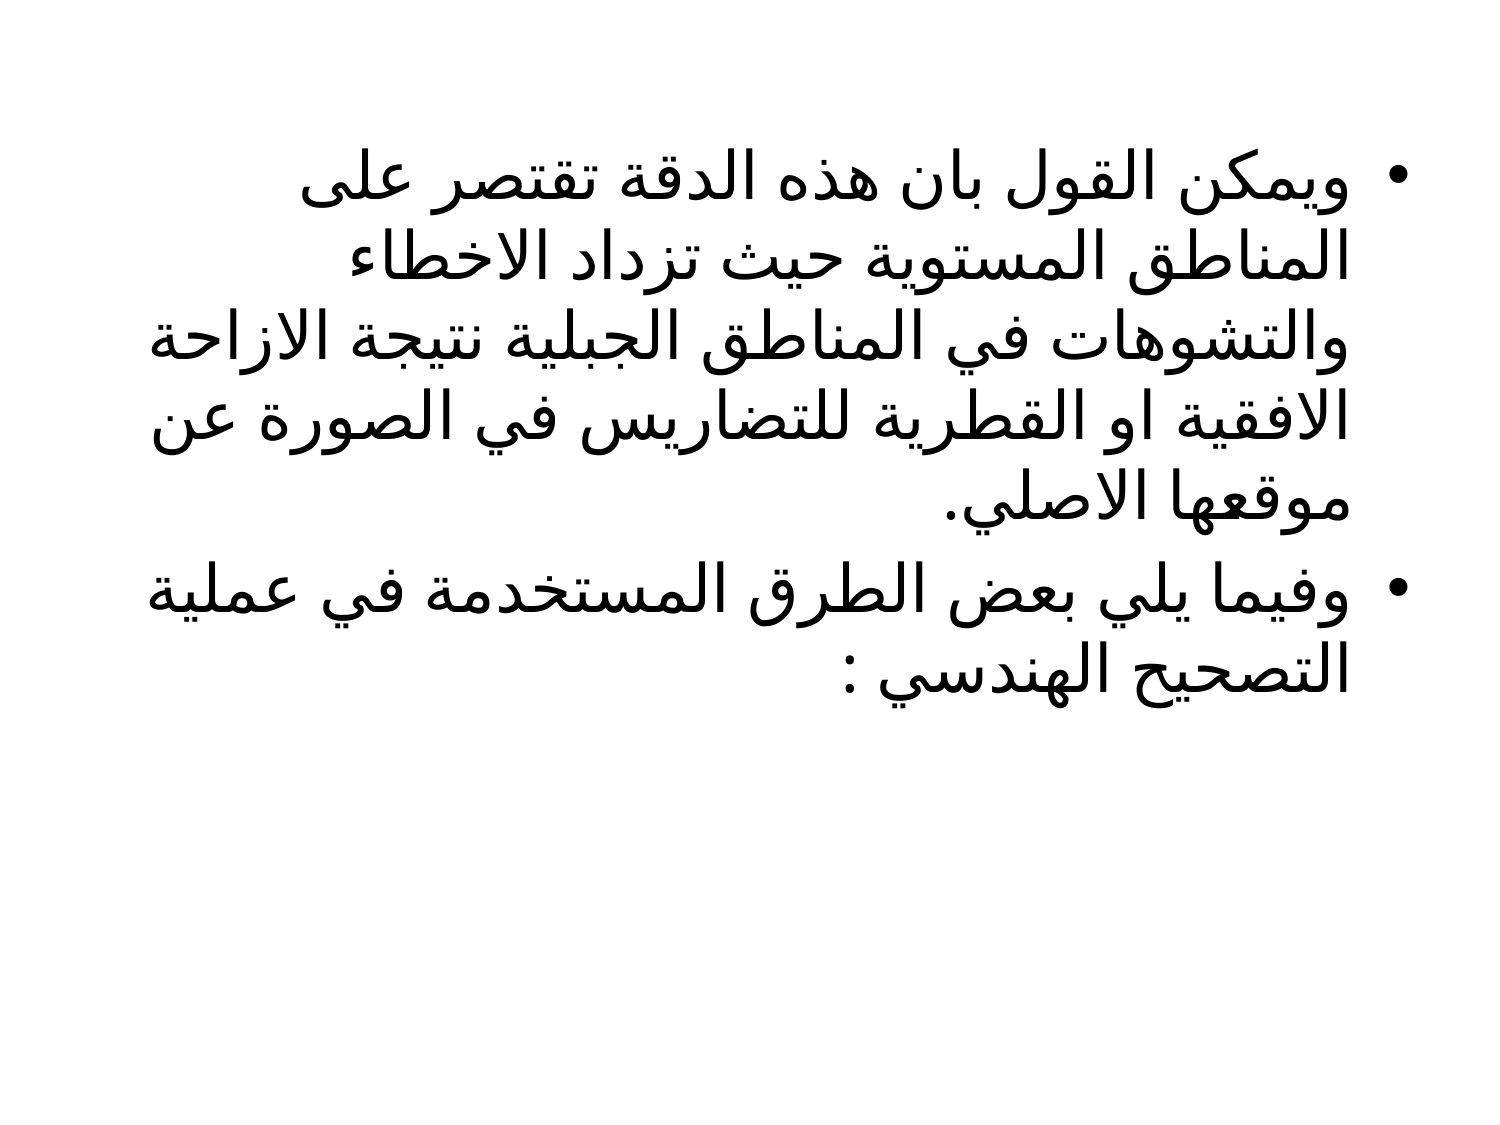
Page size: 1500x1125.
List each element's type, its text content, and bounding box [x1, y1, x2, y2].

list ويمكن القول بان هذه الدقة تقتصر على المناطق المستوية حيث تزداد الاخطاء والتشوهات في المناطق الجبلية نتيجة الازاحة الافقية او القطرية للتضاريس في الصورة عن موقعها الاصلي. وفيما يلي بعض الطرق المستخدمة في عملية التصحيح الهندسي : [75, 125, 1425, 1005]
